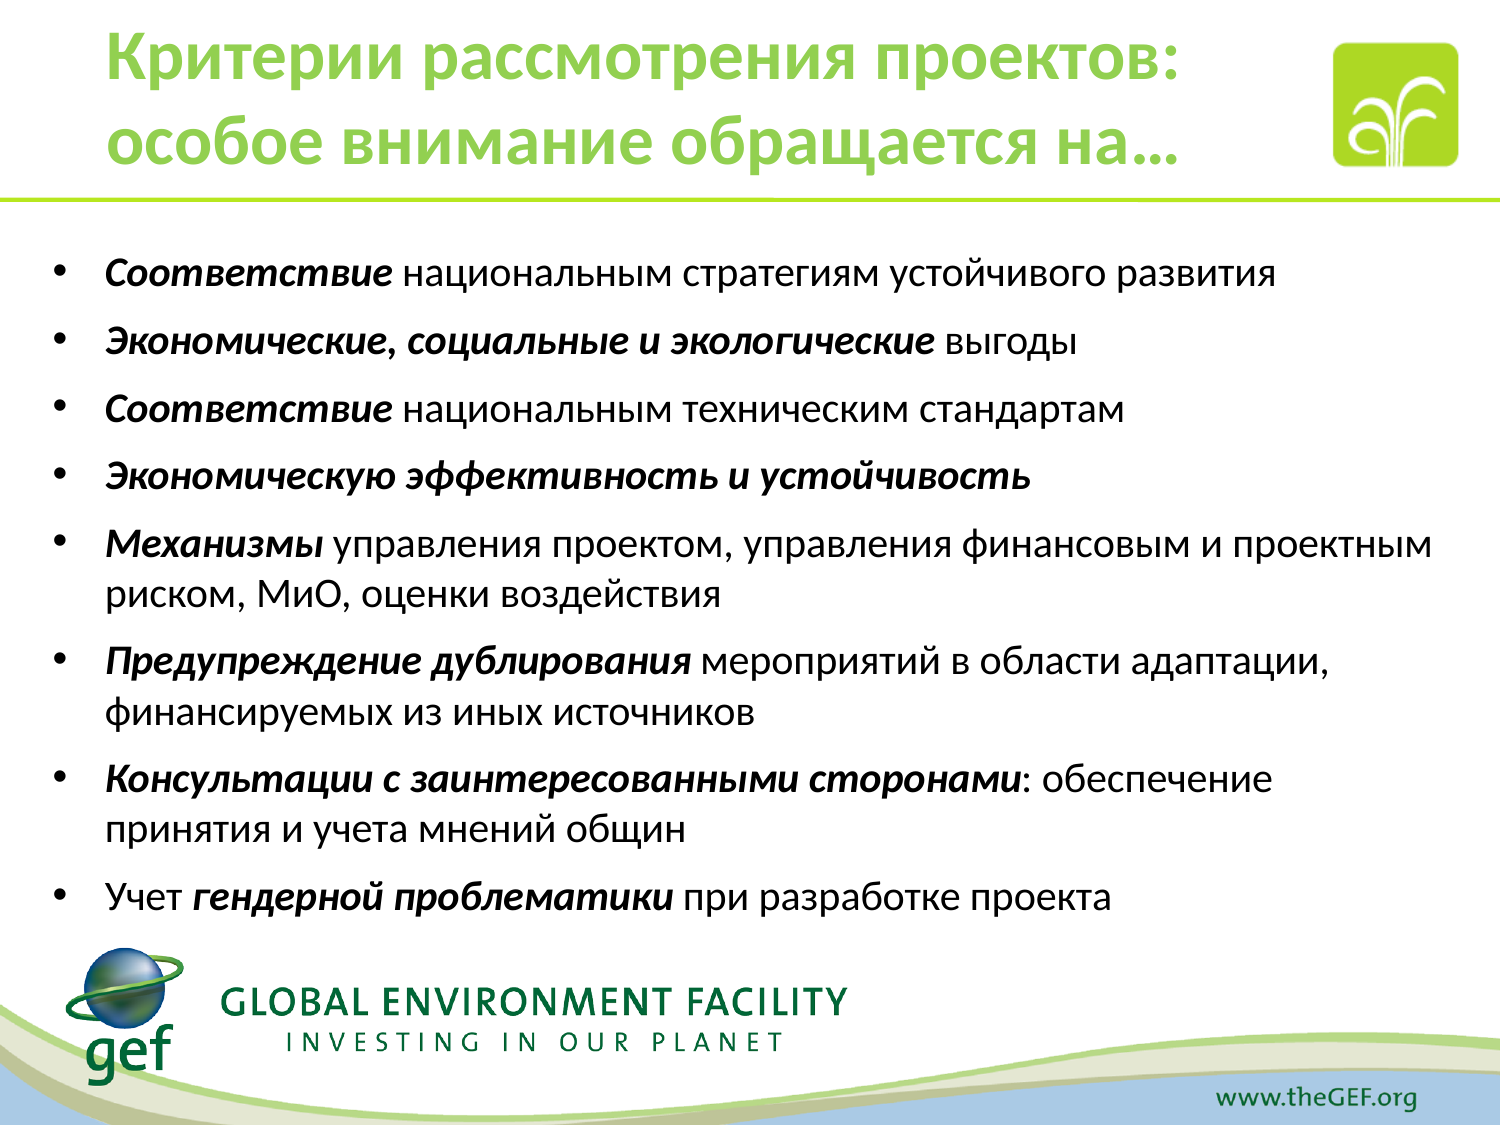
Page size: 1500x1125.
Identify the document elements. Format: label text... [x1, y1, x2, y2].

list Соответствие национальным стратегиям устойчивого развития Экономические, социальные и экологические выгоды Соответствие национальным техническим стандартам Экономическую эффективность и устойчивость Механизмы управления проектом, управления финансовым и проектным риском, МиО, оценки воздействия Предупреждение дублирования мероприятий в области адаптации, финансируемых из иных источников Консультации с заинтересованными сторонами: обеспечение принятия и учета мнений общин Учет гендерной проблематики при разработке проекта [37, 237, 1463, 938]
picture [1299, 24, 1476, 181]
picture [0, 920, 1500, 1125]
title Критерии рассмотрения проектов: особое внимание обращается на… [0, 0, 1288, 188]
